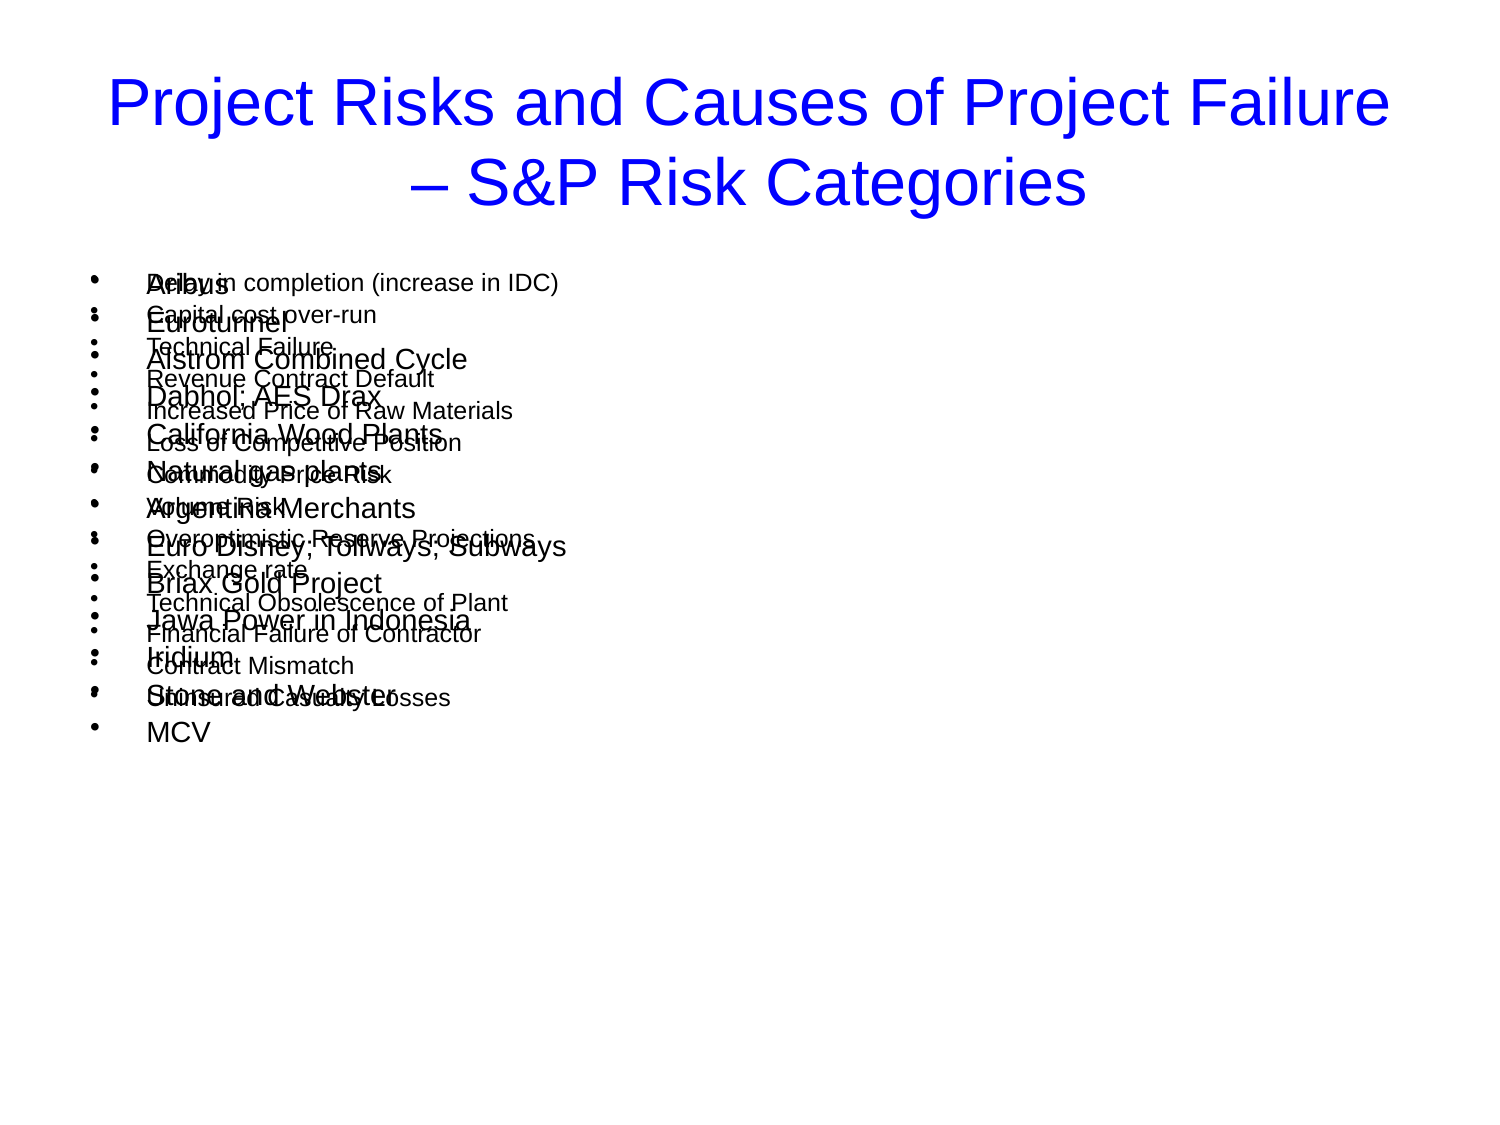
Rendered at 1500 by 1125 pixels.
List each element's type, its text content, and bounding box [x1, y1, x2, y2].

list Aribus Eurotunnel Alstrom Combined Cycle Dabhol; AES Drax California Wood Plants Natural gas plants Argentina Merchants Euro Disney; Tollways; Subways Briax Gold Project Jawa Power in Indonesia Iridium Stone and Webster MCV [74, 262, 1426, 1006]
title Project Risks and Causes of Project Failure – S&P Risk Categories [74, 44, 1426, 233]
